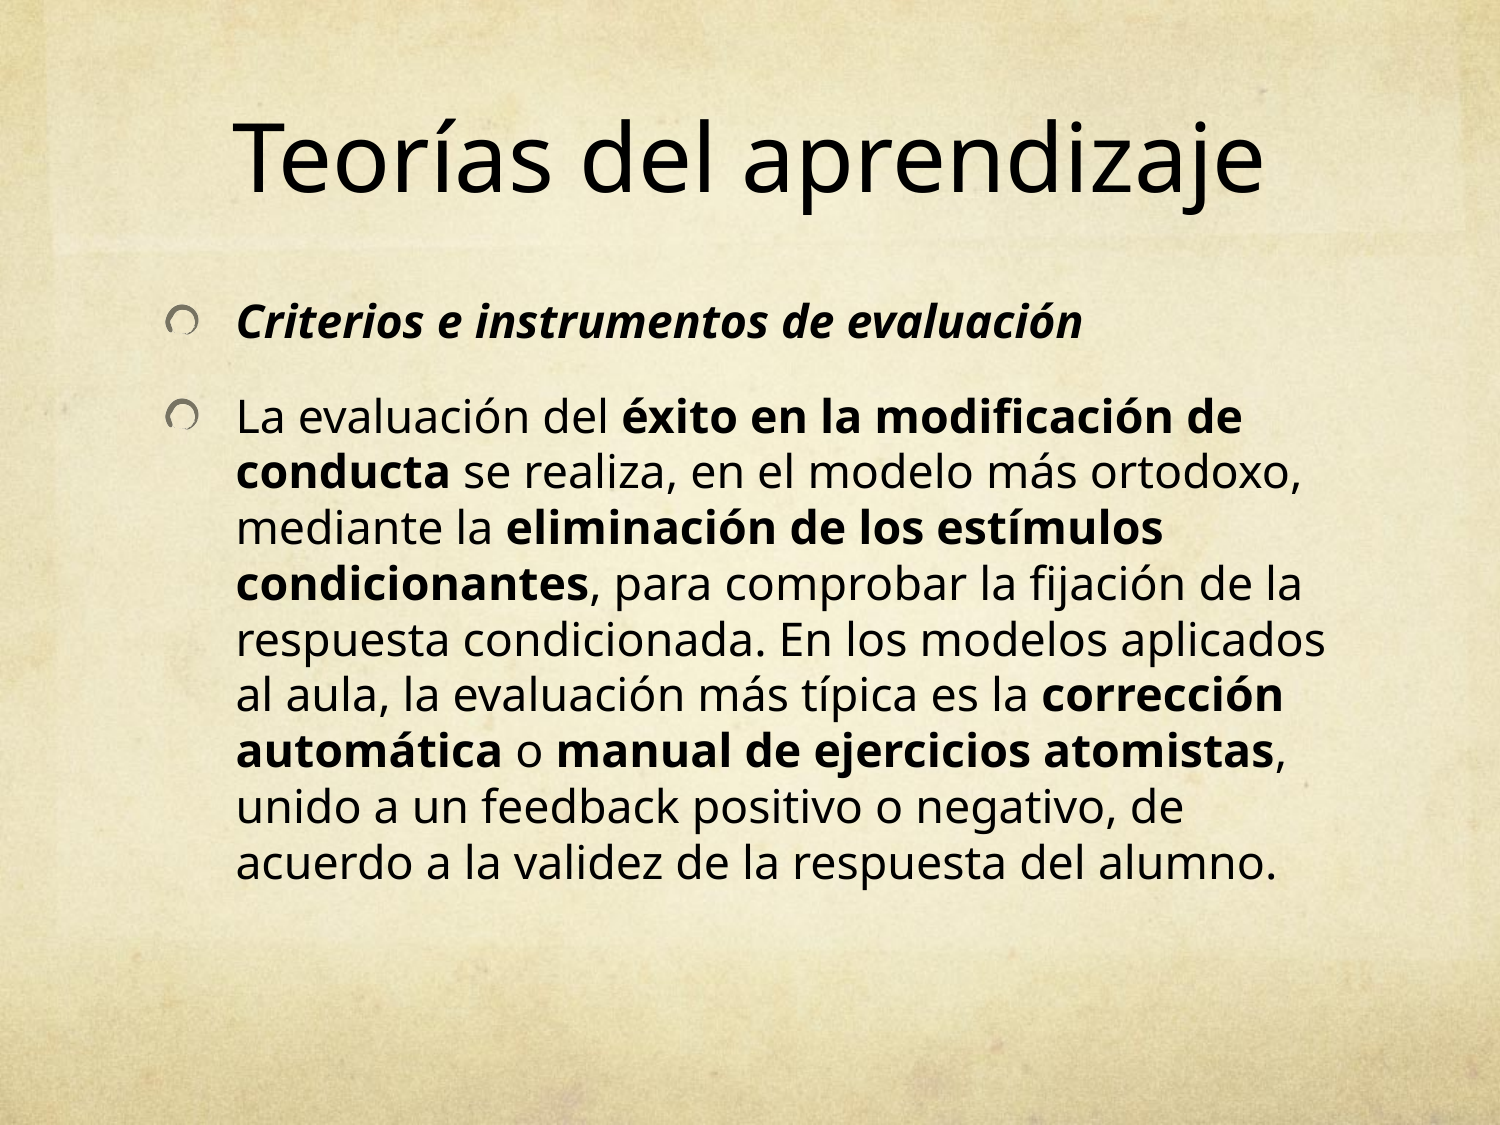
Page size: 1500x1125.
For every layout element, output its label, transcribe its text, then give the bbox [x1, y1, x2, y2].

list Criterios e instrumentos de evaluación La evaluación del éxito en la modificación de conducta se realiza, en el modelo más ortodoxo, mediante la eliminación de los estímulos condicionantes, para comprobar la fijación de la respuesta condicionada. En los modelos aplicados al aula, la evaluación más típica es la corrección automática o manual de ejercicios atomistas, unido a un feedback positivo o negativo, de acuerdo a la validez de la respuesta del alumno. [150, 284, 1350, 950]
title Teorías del aprendizaje [150, 82, 1350, 225]
picture [0, 0, 1500, 1125]
